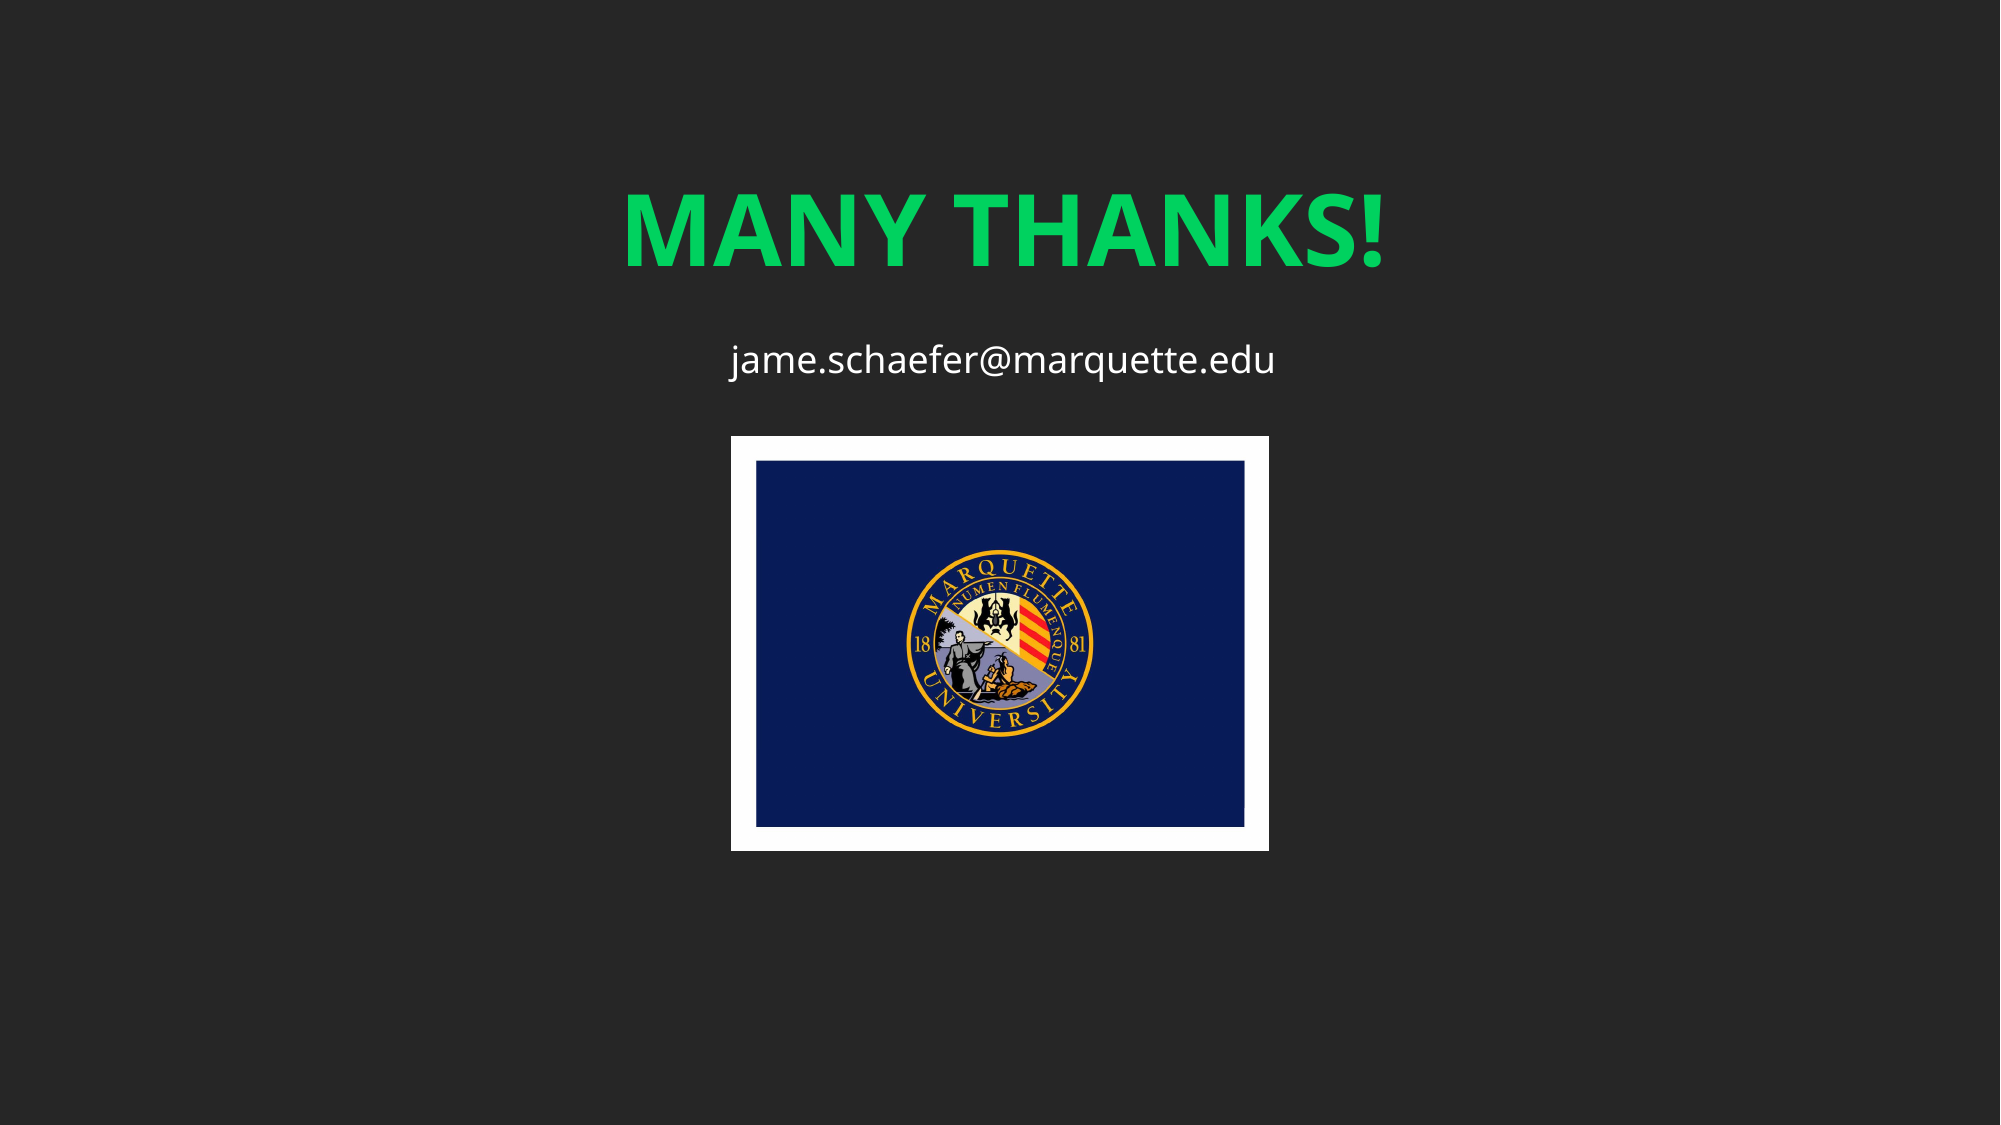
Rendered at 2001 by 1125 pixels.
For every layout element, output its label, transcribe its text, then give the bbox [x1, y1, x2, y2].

picture [731, 436, 1269, 852]
text_box jame.schaefer@marquette.edu [692, 328, 1315, 389]
title MANY THANKS! [300, 158, 1708, 414]
